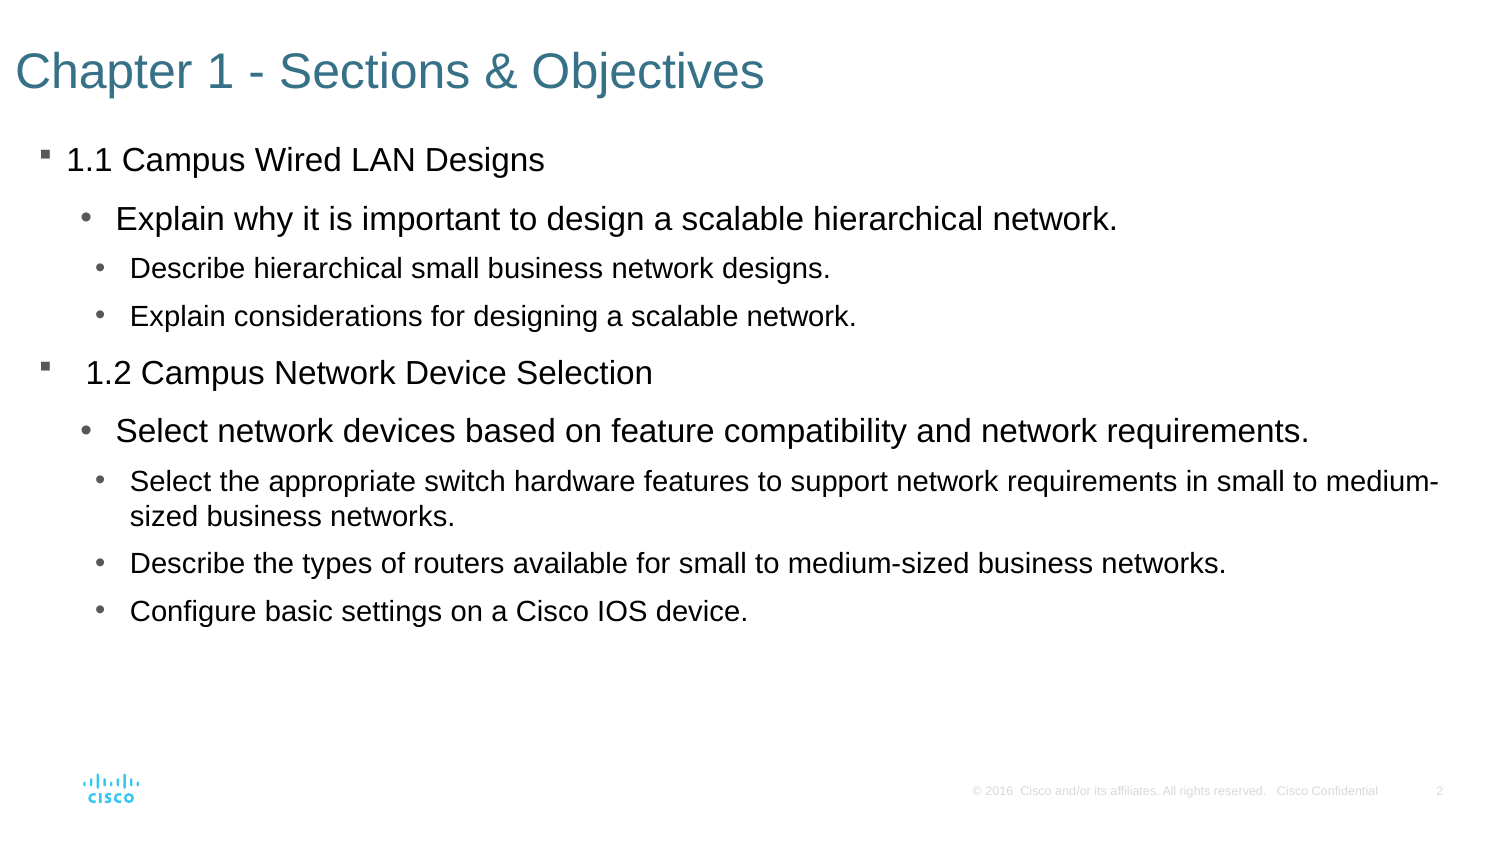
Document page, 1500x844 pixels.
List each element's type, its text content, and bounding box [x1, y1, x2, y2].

title Chapter 1 - Sections & Objectives [0, 6, 1500, 131]
list 1.1 Campus Wired LAN Designs Explain why it is important to design a scalable hierarchical network. Describe hierarchical small business network designs. Explain considerations for designing a scalable network. 1.2 Campus Network Device Selection Select network devices based on feature compatibility and network requirements. Select the appropriate switch hardware features to support network requirements in small to medium-sized business networks. Describe the types of routers available for small to medium-sized business networks. Configure basic settings on a Cisco IOS device. [23, 131, 1476, 813]
